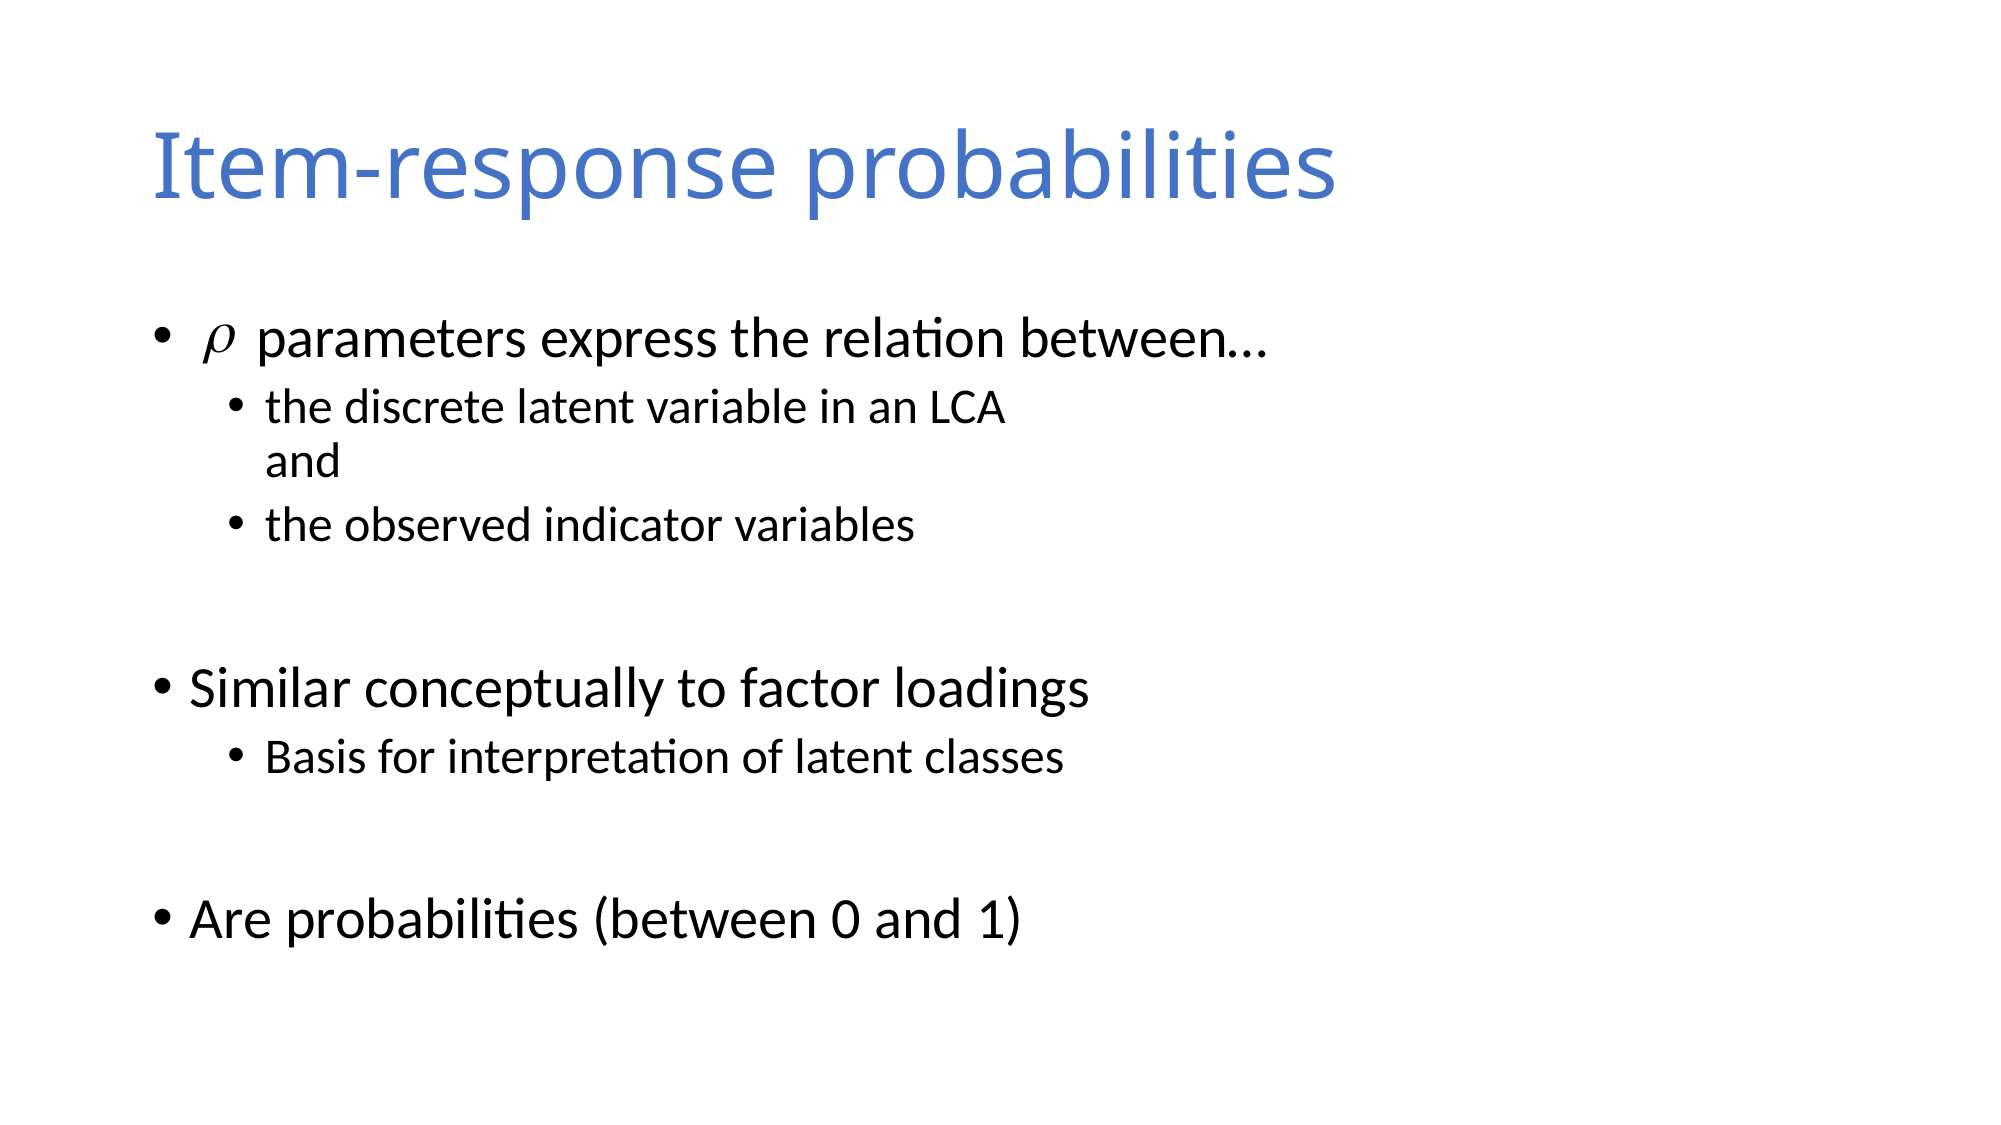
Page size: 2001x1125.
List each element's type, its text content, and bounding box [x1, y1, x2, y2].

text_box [191, 310, 249, 379]
list parameters express the relation between… the discrete latent variable in an LCA and the observed indicator variables Similar conceptually to factor loadings Basis for interpretation of latent classes Are probabilities (between 0 and 1) [137, 299, 1863, 1014]
title Item-response probabilities [137, 59, 1863, 278]
